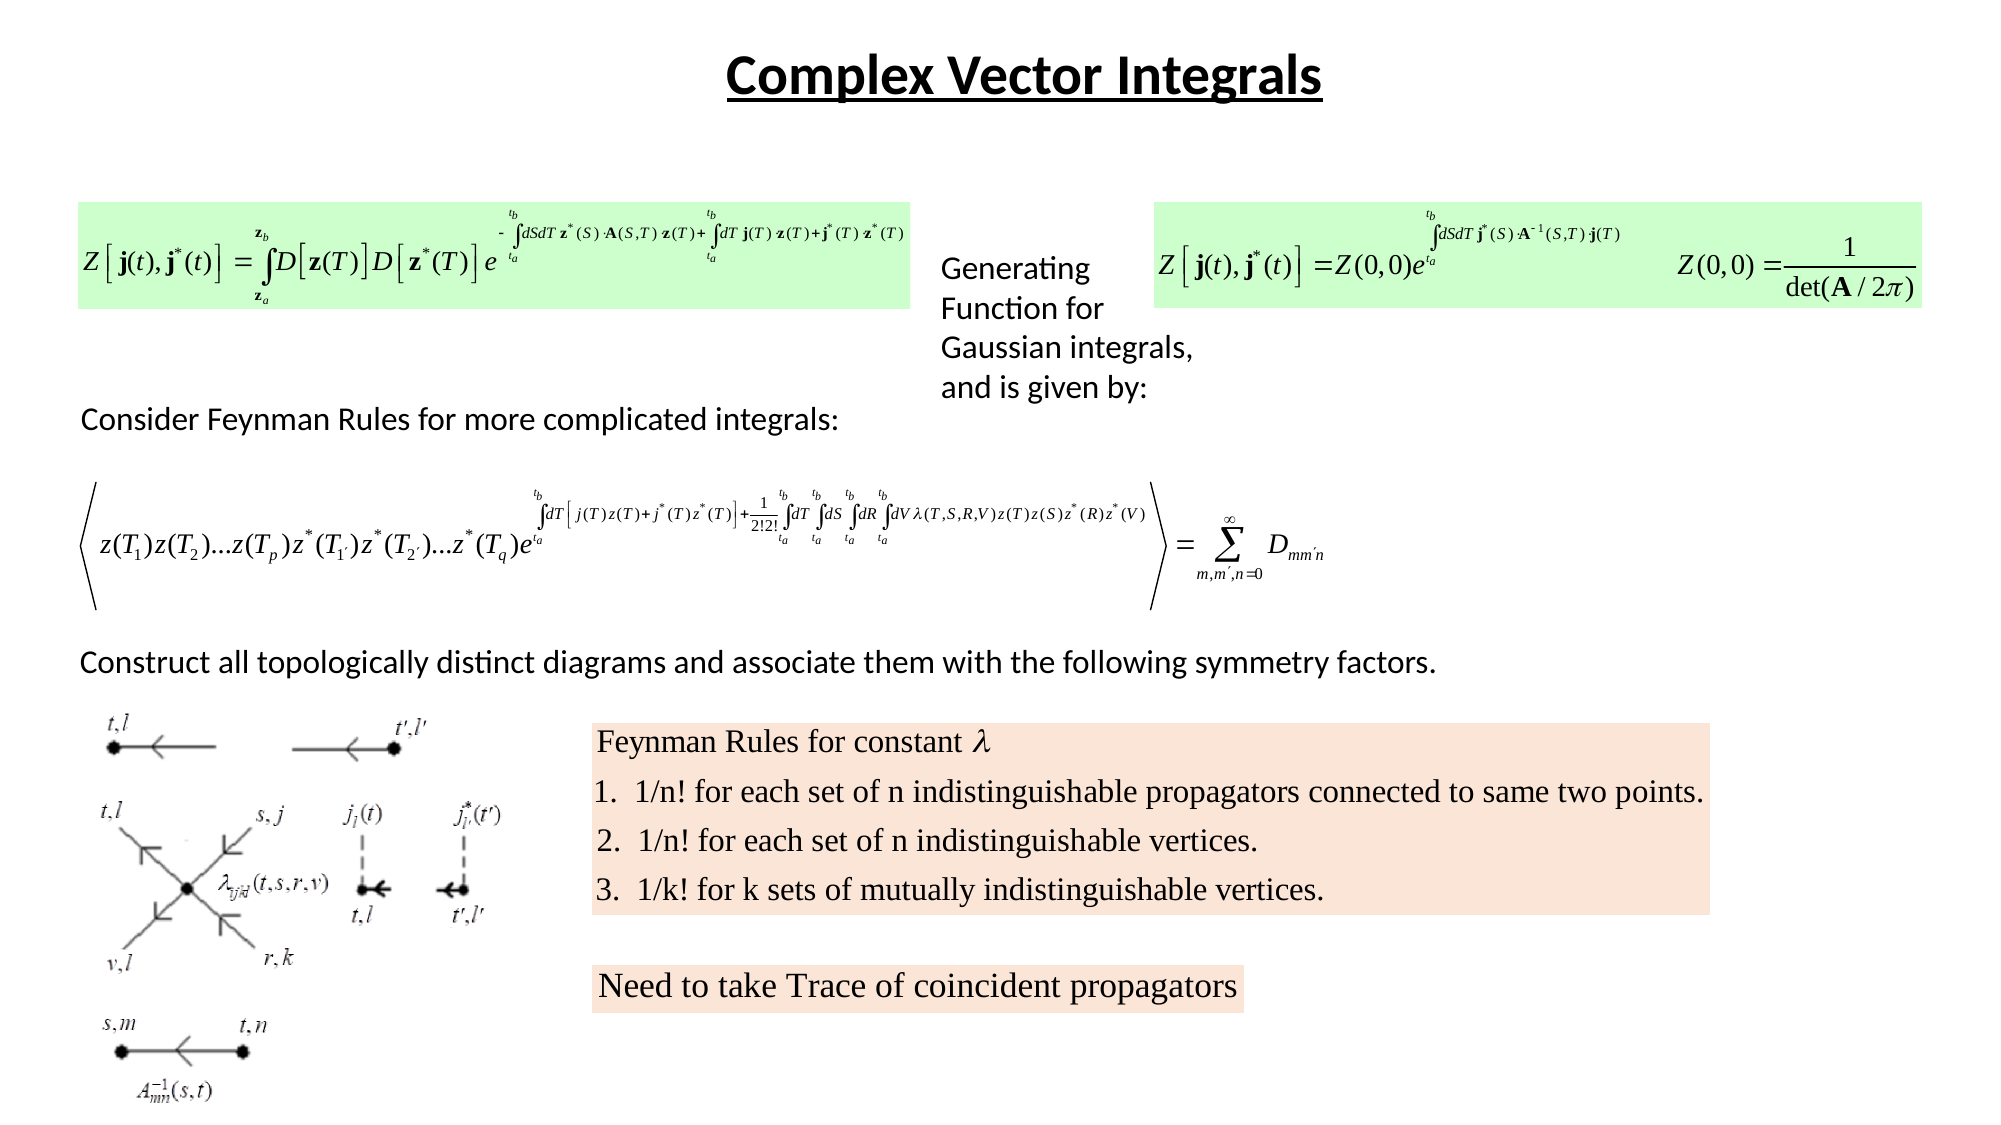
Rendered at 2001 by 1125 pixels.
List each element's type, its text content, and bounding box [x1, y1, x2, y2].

picture [74, 705, 515, 1114]
title Complex Vector Integrals [630, 35, 1420, 115]
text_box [591, 965, 1244, 1013]
text_box Consider Feynman Rules for more complicated integrals: [66, 390, 898, 445]
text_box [74, 477, 1331, 615]
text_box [78, 202, 911, 310]
text_box Construct all topologically distinct diagrams and associate them with the following symmetry factors. [65, 632, 1488, 688]
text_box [1153, 202, 1922, 308]
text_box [591, 722, 1710, 915]
text_box Generating Function for Gaussian integrals, and is given by: [925, 238, 1228, 413]
